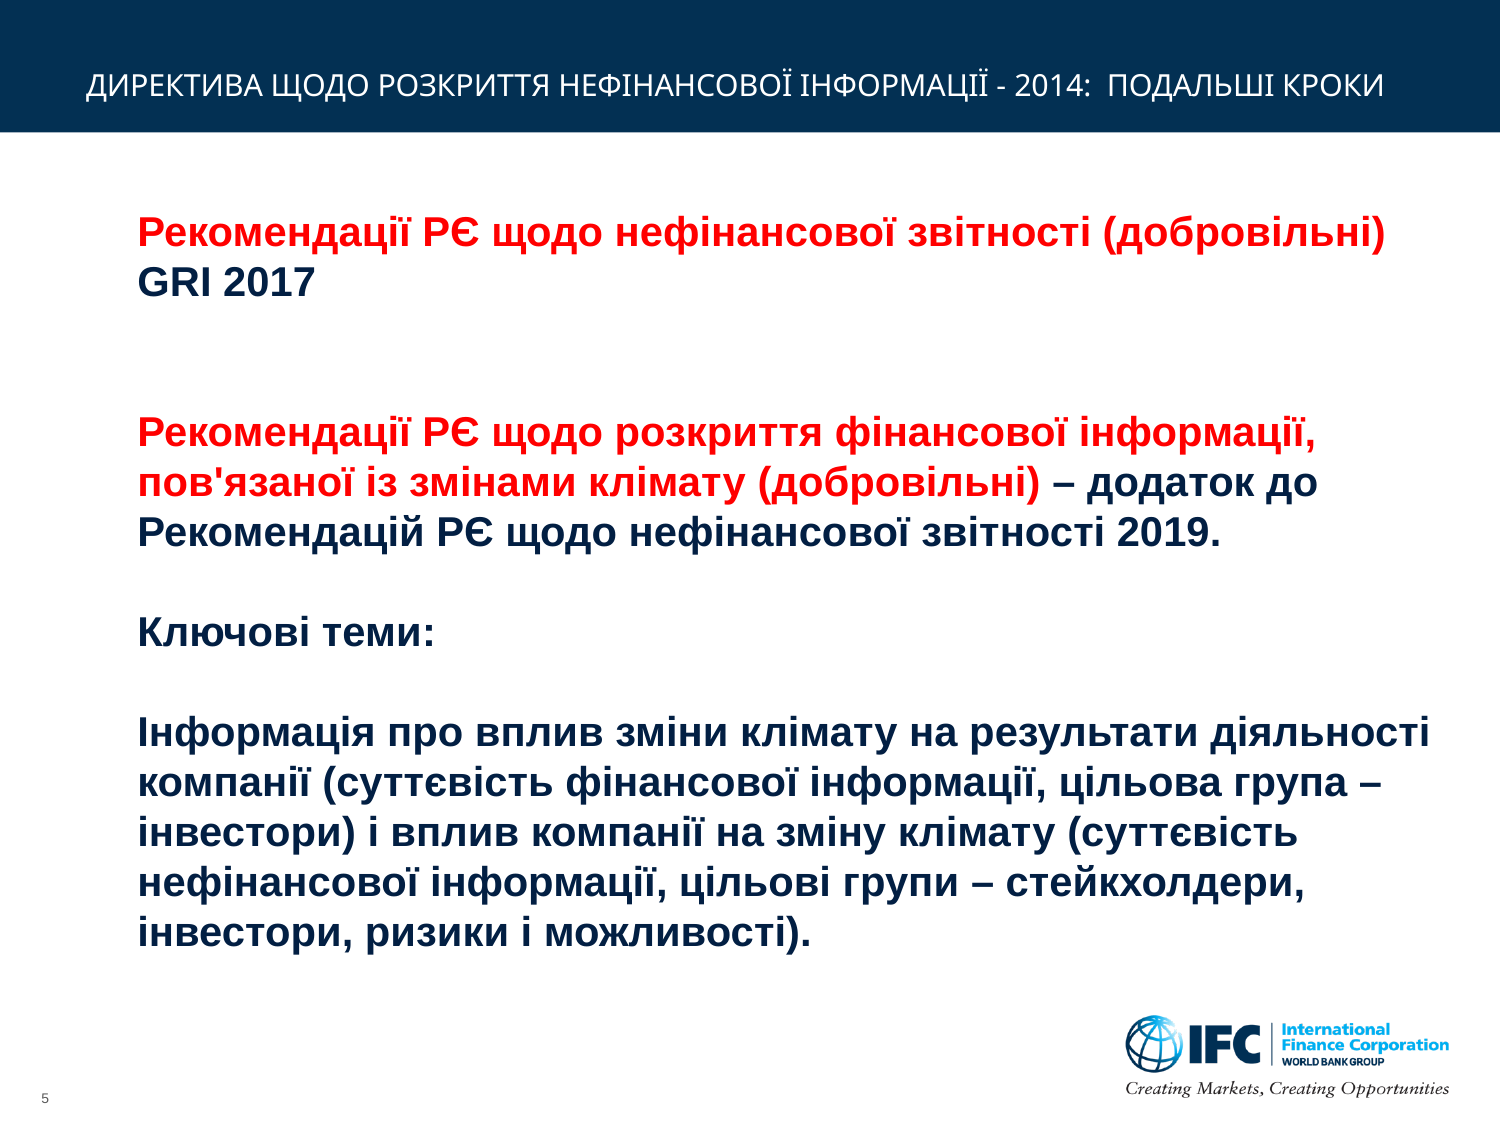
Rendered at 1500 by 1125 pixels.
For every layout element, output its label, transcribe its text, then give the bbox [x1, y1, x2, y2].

title ДИРЕКТИВА ЩОДО РОЗКРИТТЯ НЕФІНАНСОВОЇ ІНФОРМАЦІЇ - 2014: ПОДАЛЬШІ КРОКИ [85, 49, 1418, 119]
picture [1143, 1026, 1152, 1033]
slide_number 5 [0, 1068, 91, 1125]
picture [1125, 1015, 1449, 1098]
text_box Рекомендації РЄ щодо нефінансової звітності (добровільні) GRI 2017 Рекомендації РЄ щодо розкриття фінансової інформації, пов'язаної із змінами клімату (добровільні) – додаток до Рекомендацій РЄ щодо нефінансової звітності 2019. Ключові теми: Інформація про вплив зміни клімату на результати діяльності компанії (суттєвість фінансової інформації, цільова група – інвестори) і вплив компанії на зміну клімату (суттєвість нефінансової інформації, цільові групи – стейкхолдери, інвестори, ризики і можливості). [122, 197, 1454, 963]
